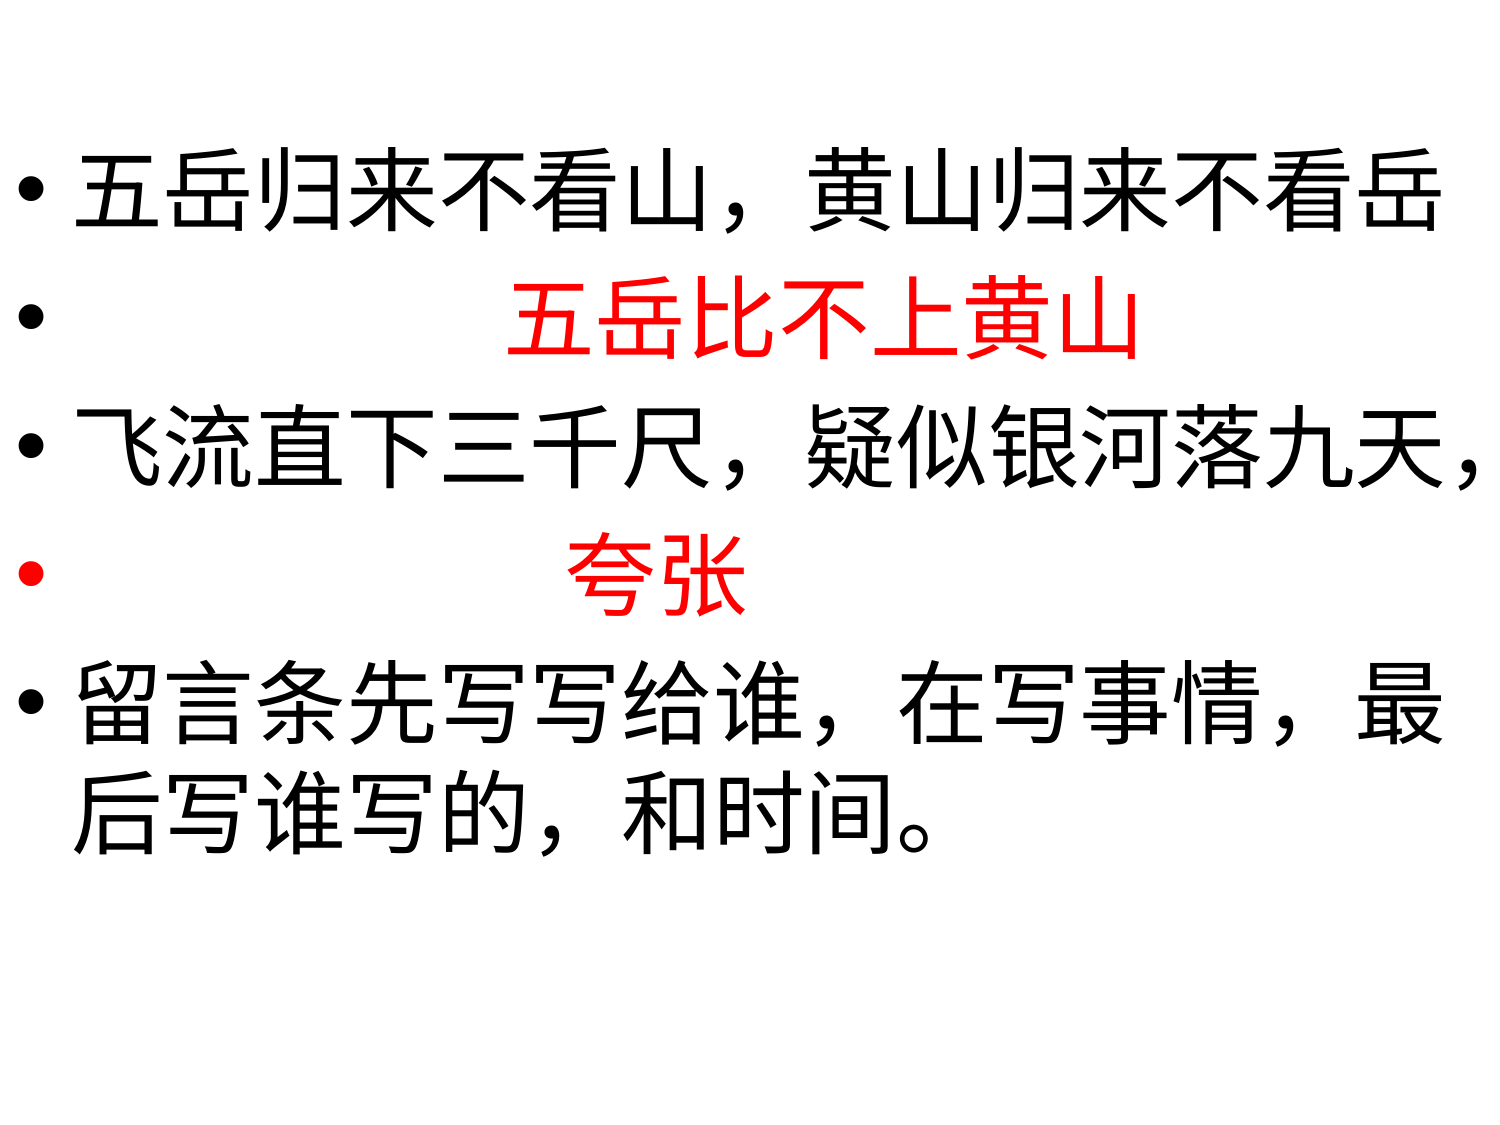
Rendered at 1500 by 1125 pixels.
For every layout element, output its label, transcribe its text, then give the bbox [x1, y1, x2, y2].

list 五岳归来不看山，黄山归来不看岳 五岳比不上黄山 飞流直下三千尺，疑似银河落九天， 夸张 留言条先写写给谁，在写事情，最后写谁写的，和时间。 [0, 125, 1500, 1041]
